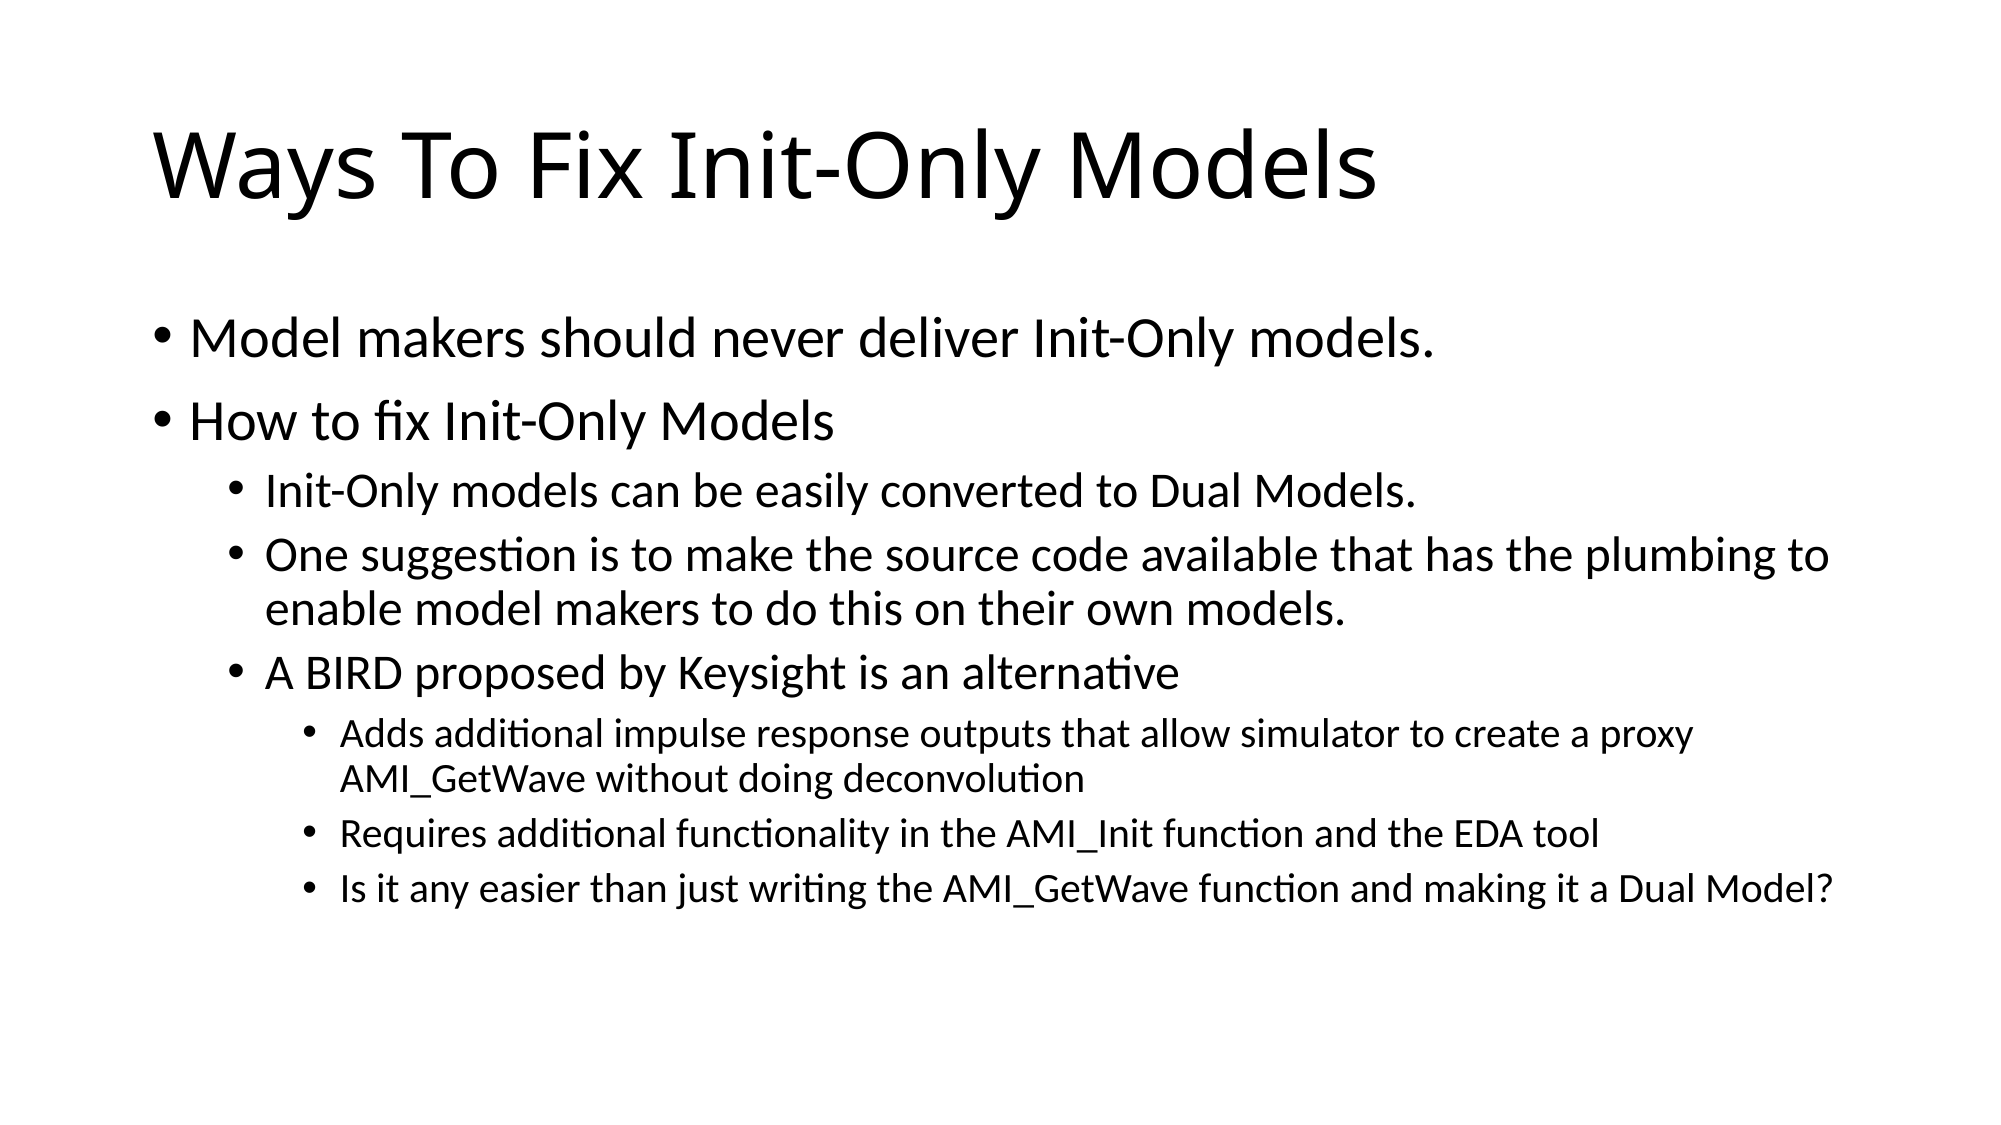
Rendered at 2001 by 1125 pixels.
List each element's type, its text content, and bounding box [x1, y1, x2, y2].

list Model makers should never deliver Init-Only models. How to fix Init-Only Models Init-Only models can be easily converted to Dual Models. One suggestion is to make the source code available that has the plumbing to enable model makers to do this on their own models. A BIRD proposed by Keysight is an alternative Adds additional impulse response outputs that allow simulator to create a proxy AMI_GetWave without doing deconvolution Requires additional functionality in the AMI_Init function and the EDA tool Is it any easier than just writing the AMI_GetWave function and making it a Dual Model? [137, 299, 1863, 1014]
title Ways To Fix Init-Only Models [137, 59, 1863, 278]
